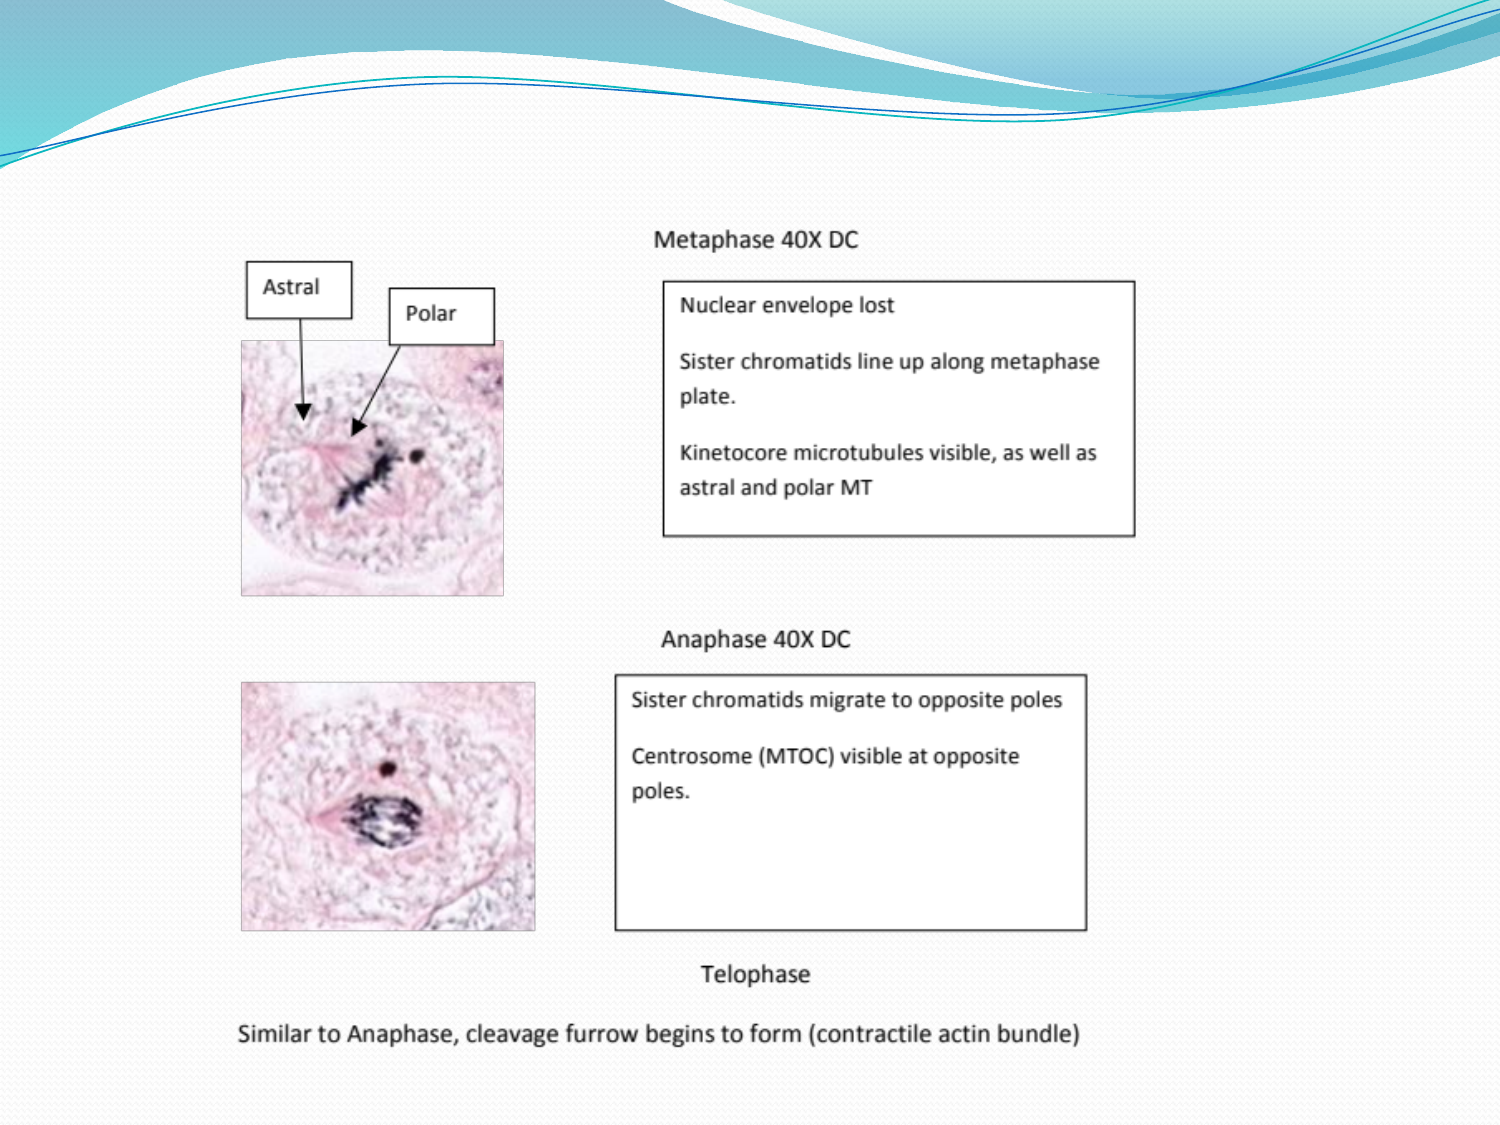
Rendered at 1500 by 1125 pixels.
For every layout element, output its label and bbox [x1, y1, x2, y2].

list [4, 162, 1479, 1125]
